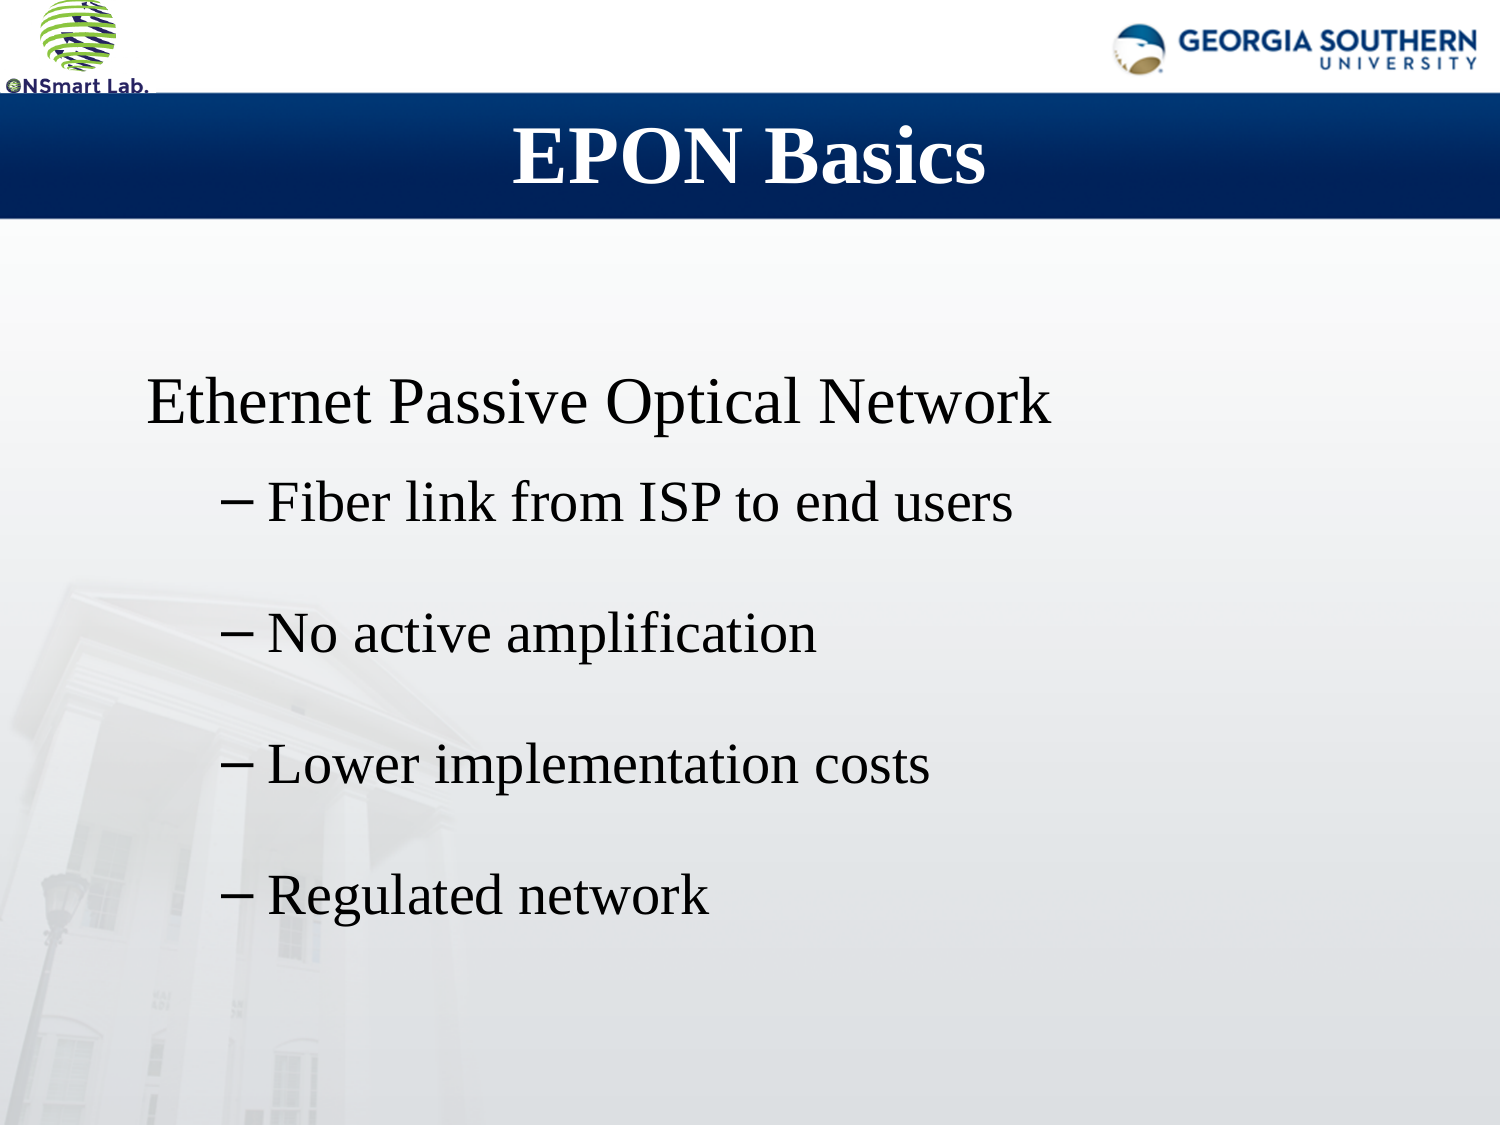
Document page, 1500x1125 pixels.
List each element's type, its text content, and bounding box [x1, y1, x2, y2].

picture [0, 0, 1500, 1125]
title EPON Basics [75, 56, 1425, 244]
list Ethernet Passive Optical Network Fiber link from ISP to end users No active amplification Lower implementation costs Regulated network [131, 349, 1313, 904]
